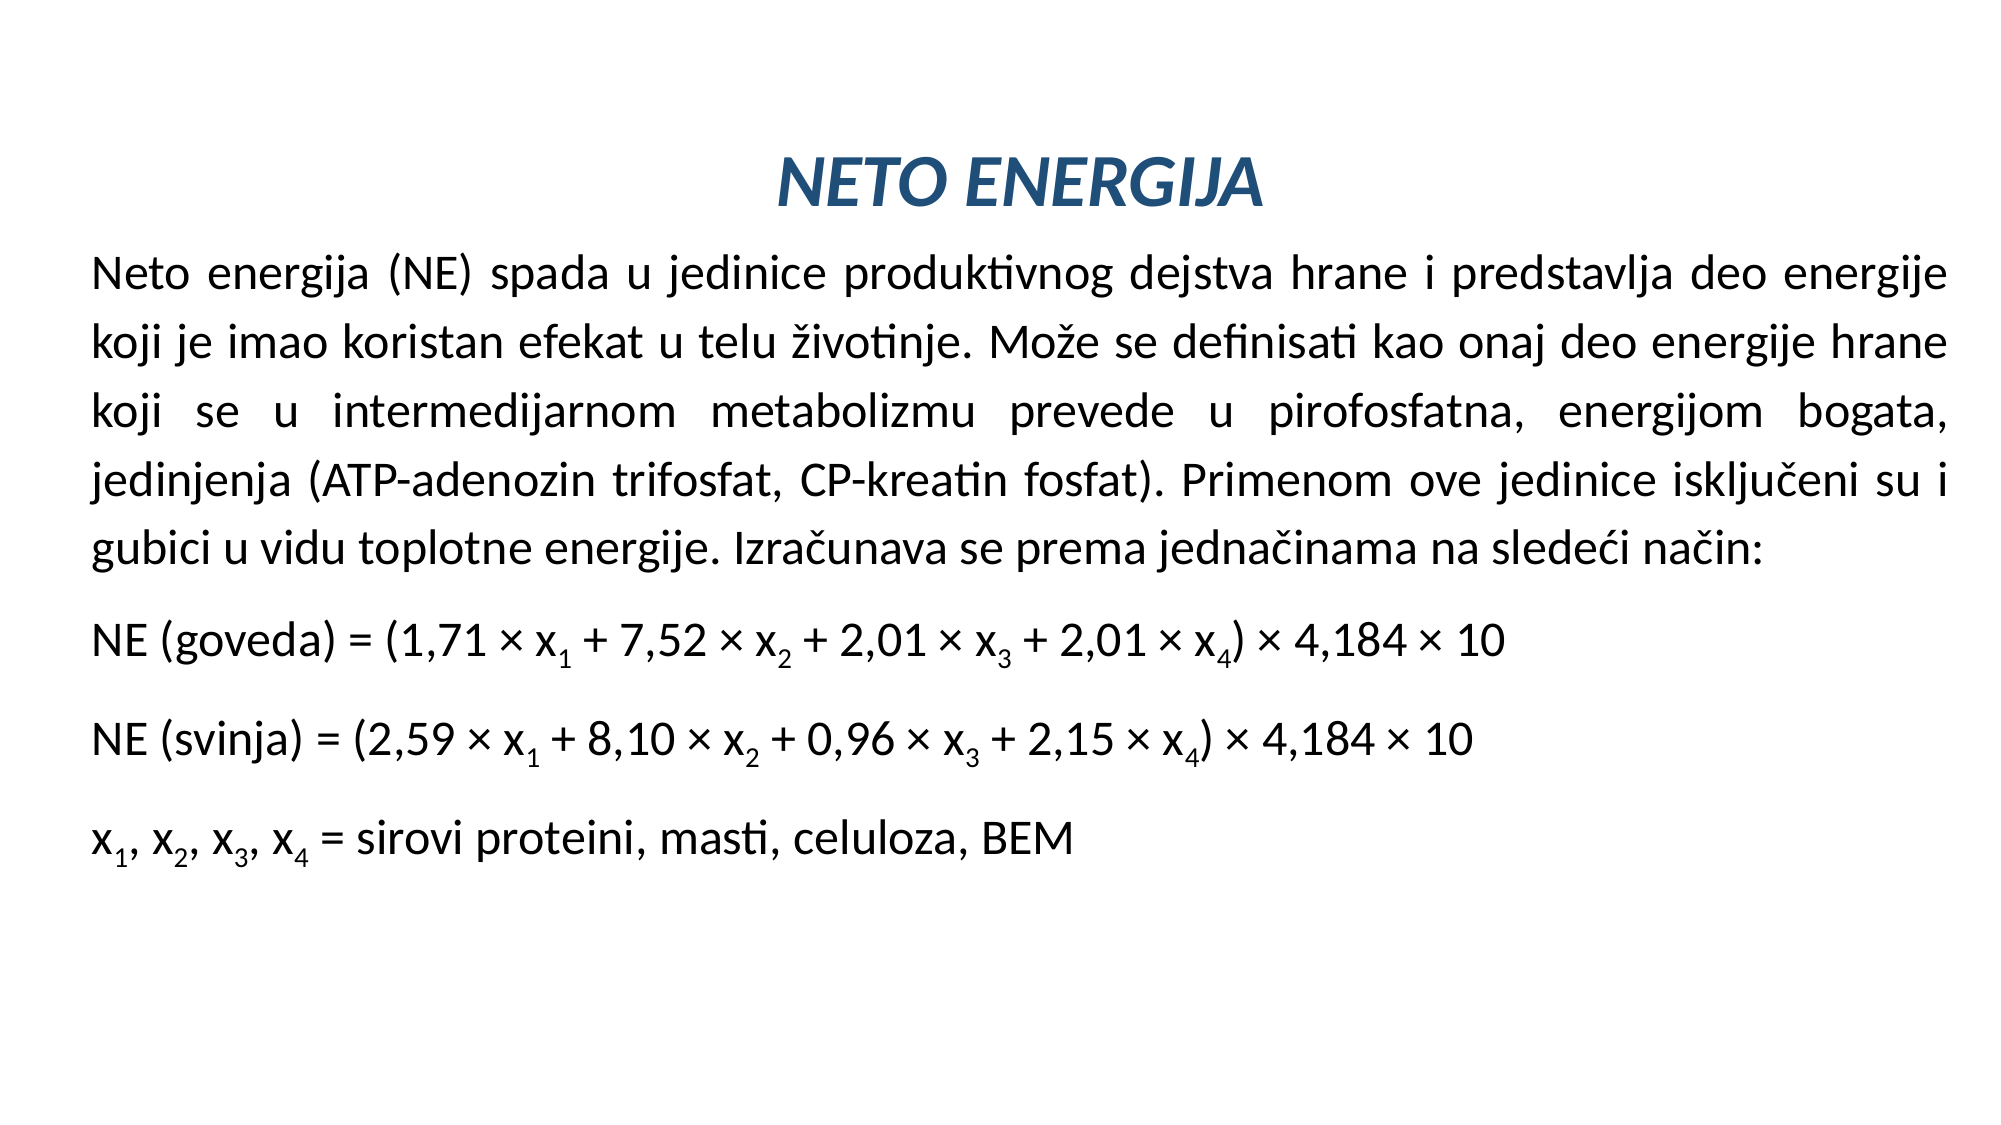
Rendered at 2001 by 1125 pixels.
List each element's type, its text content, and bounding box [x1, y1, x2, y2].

text_box NETO ENERGIJA Neto energija (NE) spada u jedinice produktivnog dejstva hrane i predstavlja deo energije koji je imao koristan efekat u telu životinje. Može se definisati kao onaj deo energije hrane koji se u intermedijarnom metabolizmu prevede u pirofosfatna, energijom bogata, jedinjenja (ATP-adenozin trifosfat, CP-kreatin fosfat). Primenom ove jedinice isključeni su i gubici u vidu toplotne energije. Izračunava se prema jednačinama na sledeći način: NE (goveda) = (1,71 × x1 + 7,52 × x2 + 2,01 × x3 + 2,01 × x4) × 4,184 × 10 NE (svinja) = (2,59 × x1 + 8,10 × x2 + 0,96 × x3 + 2,15 × x4) × 4,184 × 10 x1, x2, x3, x4 = sirovi proteini, masti, celuloza, BEM [77, 124, 1965, 881]
